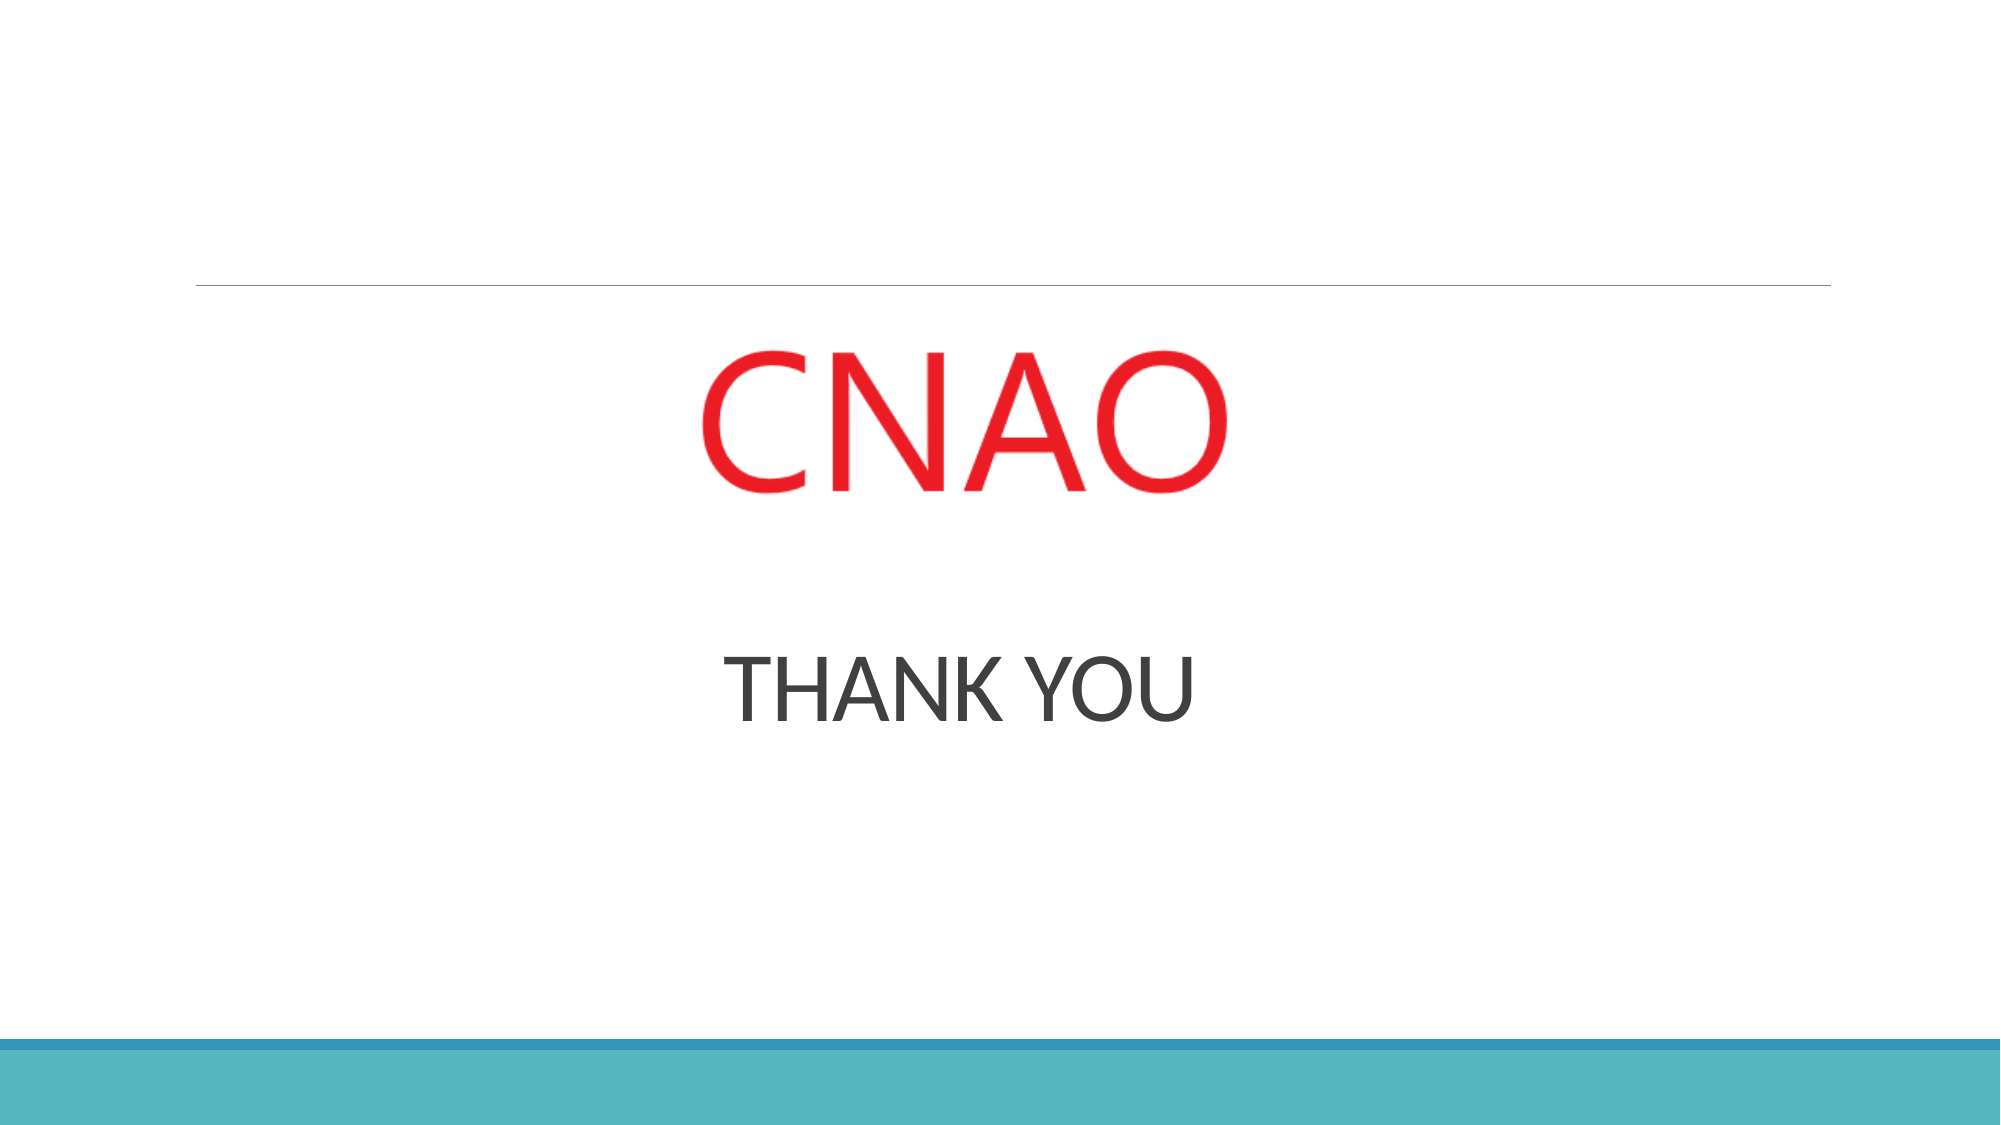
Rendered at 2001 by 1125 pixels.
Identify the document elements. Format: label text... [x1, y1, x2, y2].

title THANK YOU [708, 511, 1343, 750]
picture [682, 301, 1272, 559]
